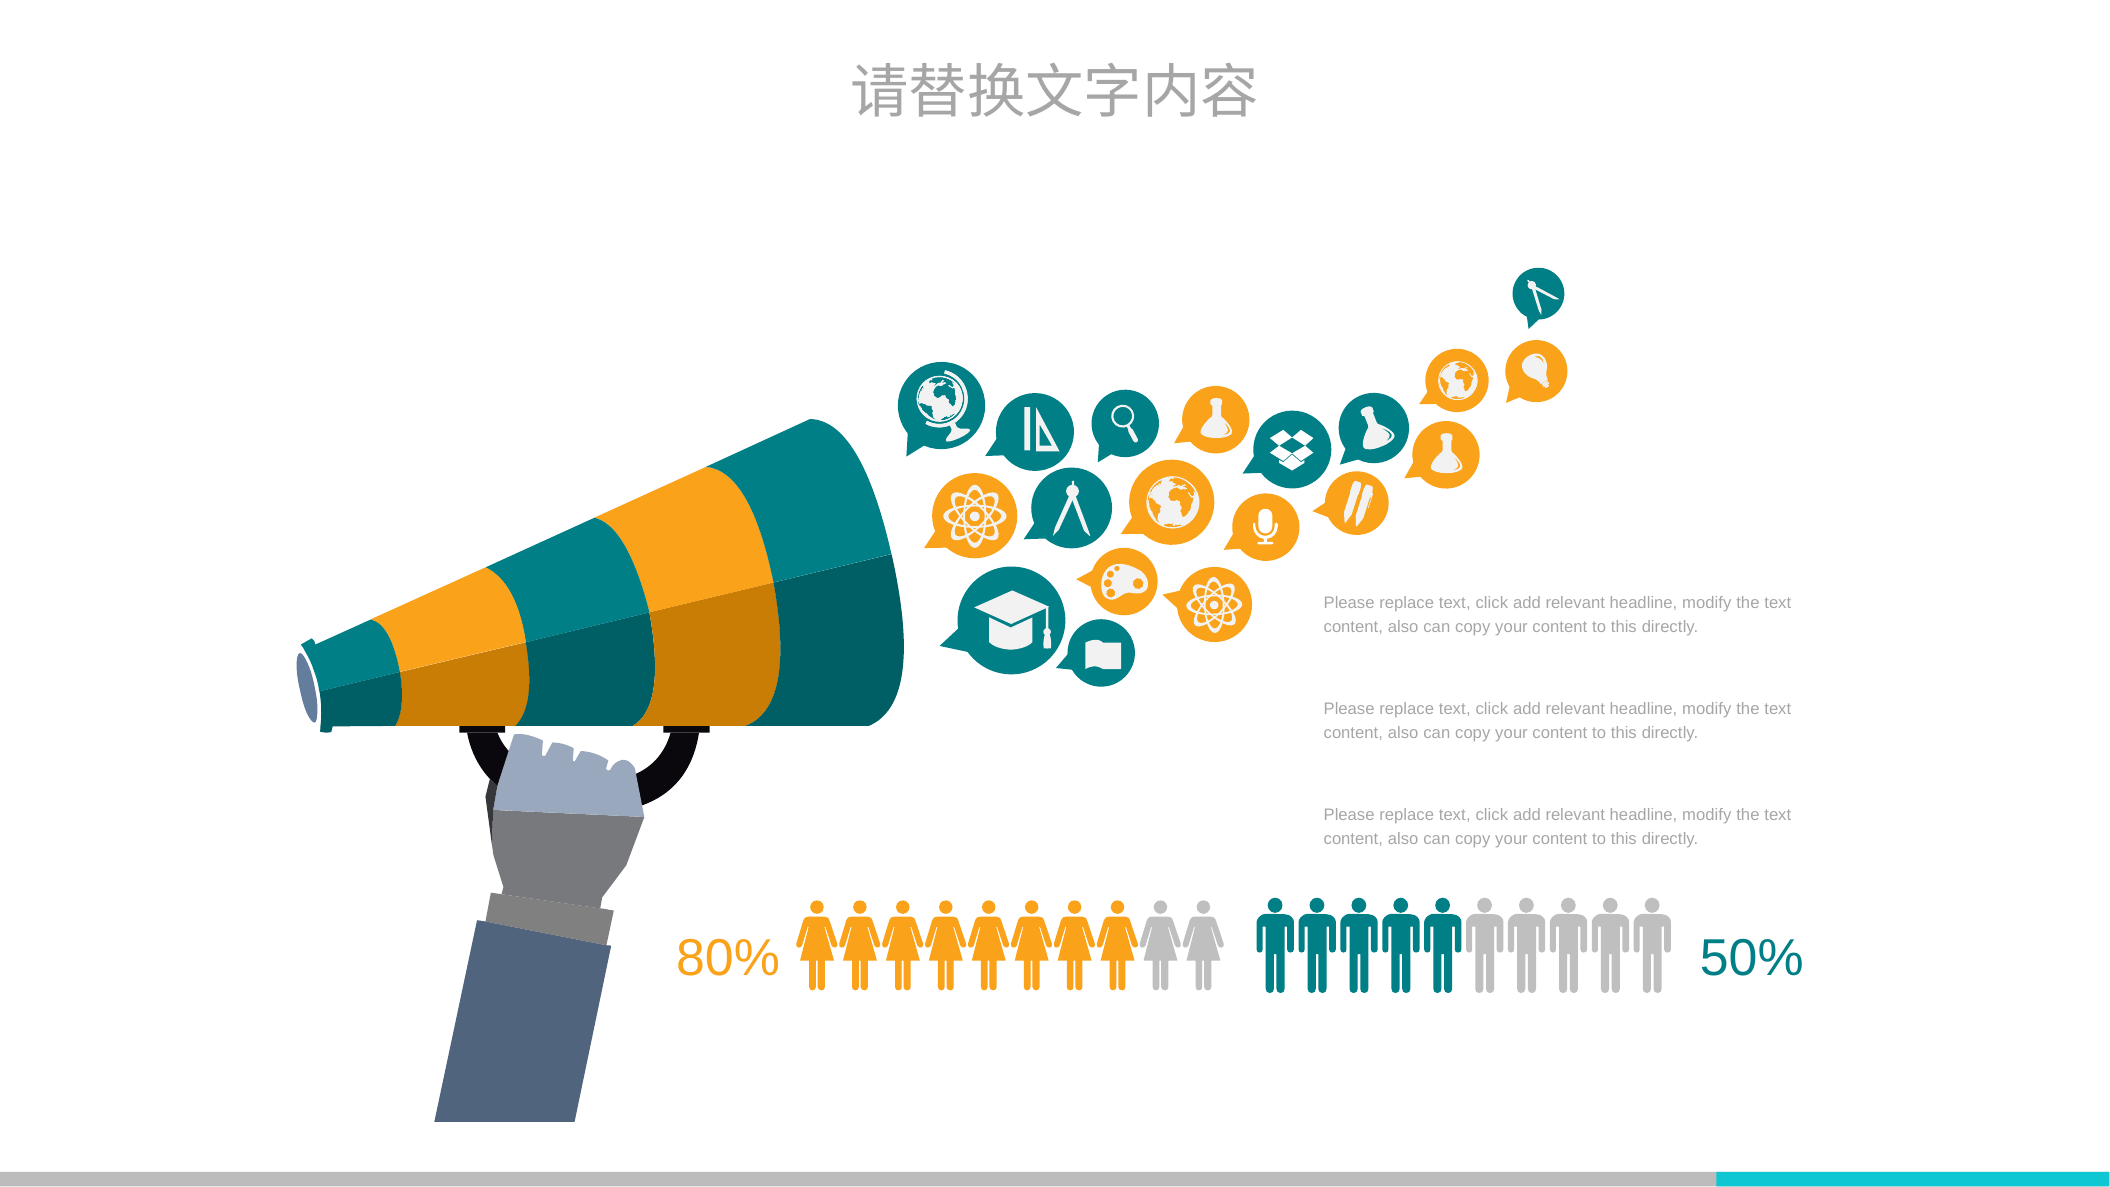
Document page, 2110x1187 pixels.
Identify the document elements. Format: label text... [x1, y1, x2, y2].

text_box 请替换文字内容 [820, 32, 1289, 124]
text_box Please replace text, click add relevant headline, modify the text content, also can copy your content to this directly. [1323, 799, 1826, 848]
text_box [296, 419, 914, 1122]
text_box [1256, 897, 1671, 994]
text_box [795, 900, 1225, 991]
text_box Please replace text, click add relevant headline, modify the text content, also can copy your content to this directly. [1323, 693, 1826, 742]
text_box 50% [1699, 911, 1805, 986]
text_box Please replace text, click add relevant headline, modify the text content, also can copy your content to this directly. [1569, 587, 1826, 636]
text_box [884, 267, 1569, 687]
